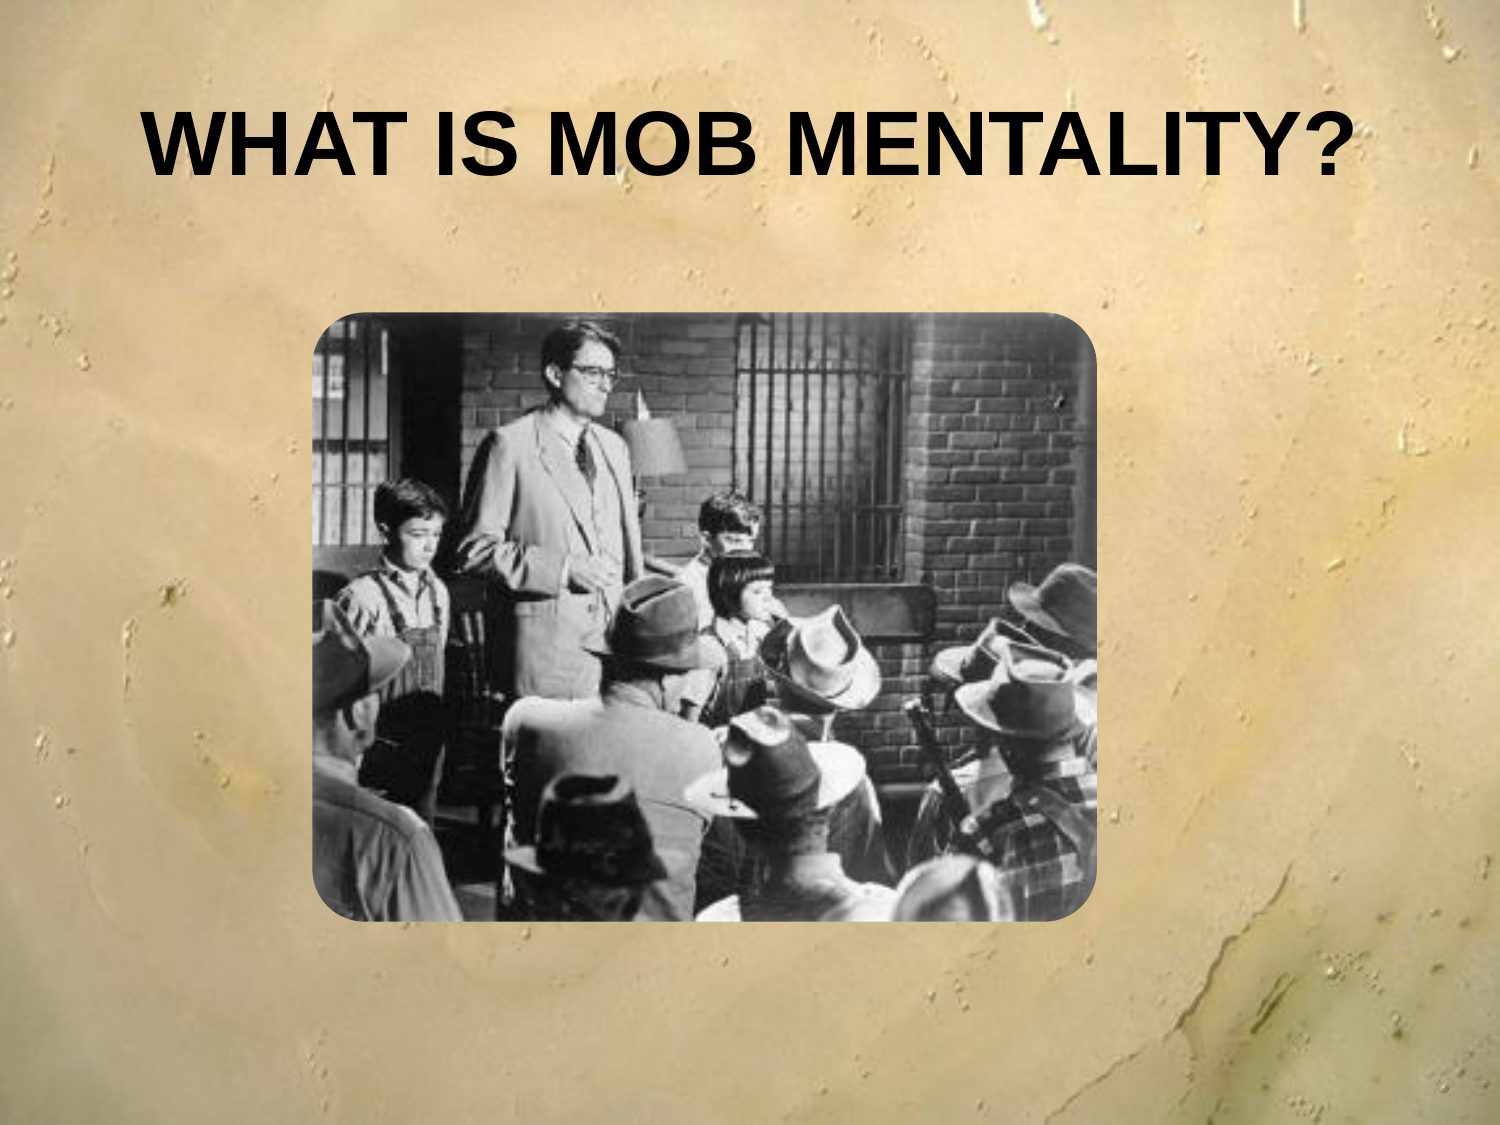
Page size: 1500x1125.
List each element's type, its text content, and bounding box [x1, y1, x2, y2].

title What is mob mentality? [74, 44, 1426, 233]
picture [0, 0, 1500, 1125]
